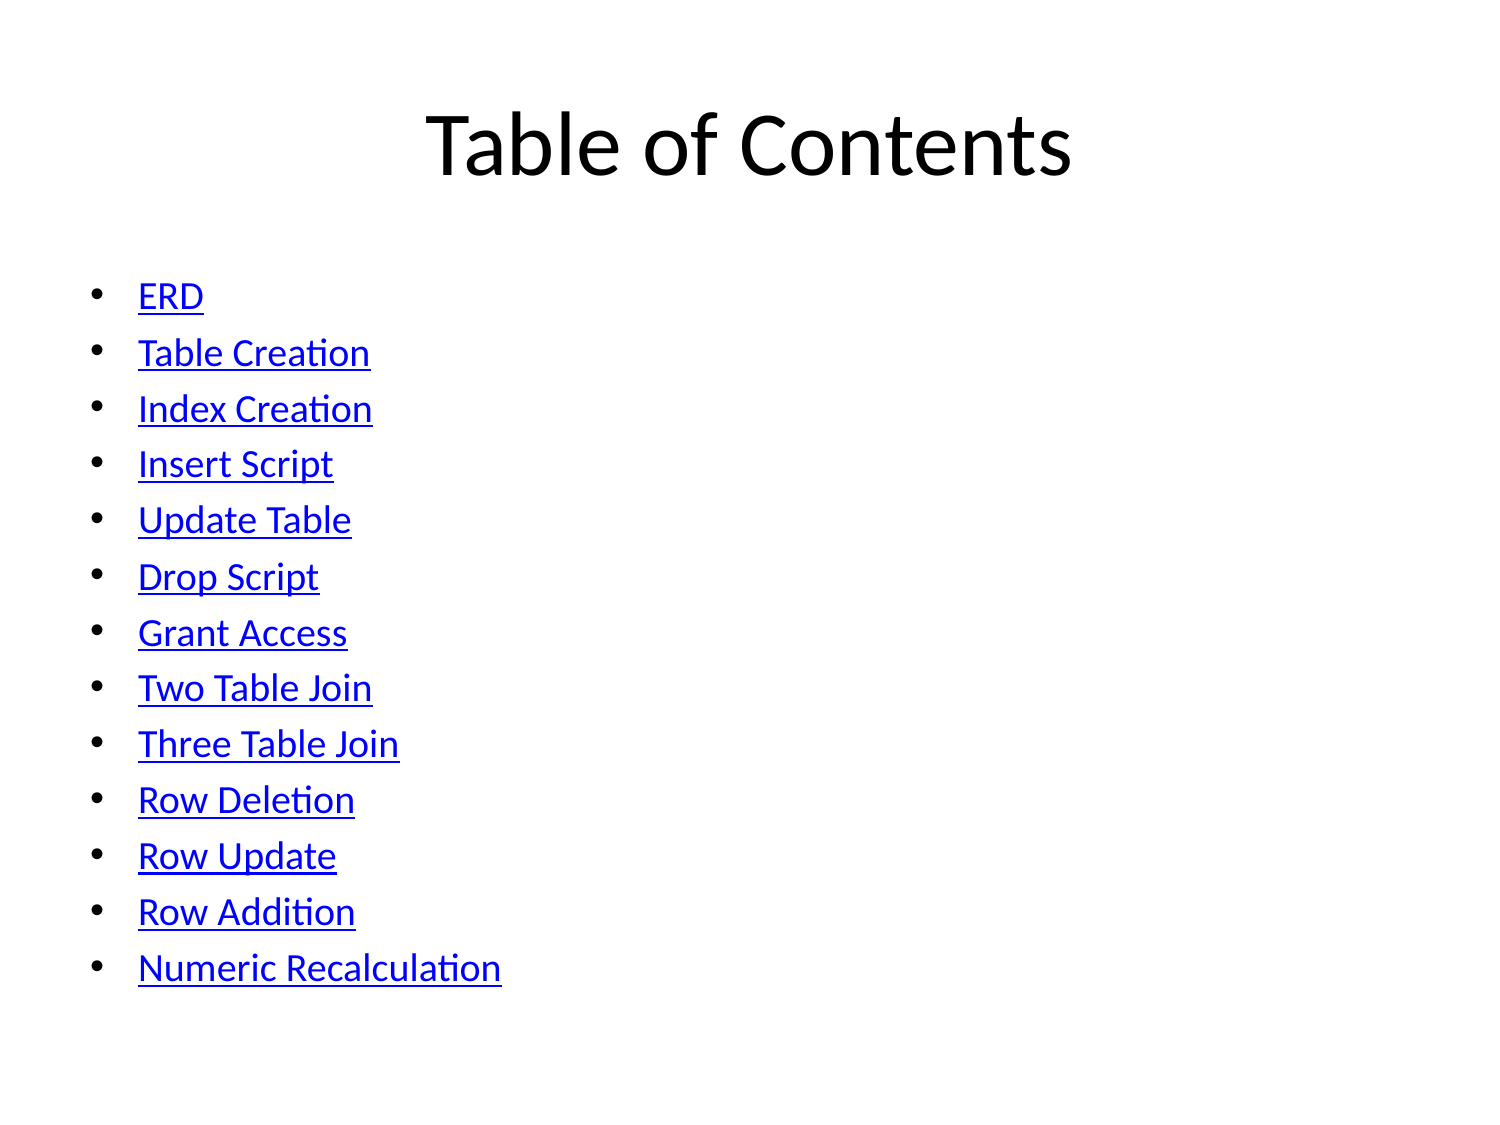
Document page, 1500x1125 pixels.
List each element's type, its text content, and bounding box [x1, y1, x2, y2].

title Table of Contents [75, 45, 1425, 233]
list ERD Table Creation Index Creation Insert Script Update Table Drop Script Grant Access Two Table Join Three Table Join Row Deletion Row Update Row Addition Numeric Recalculation [75, 262, 1425, 1005]
